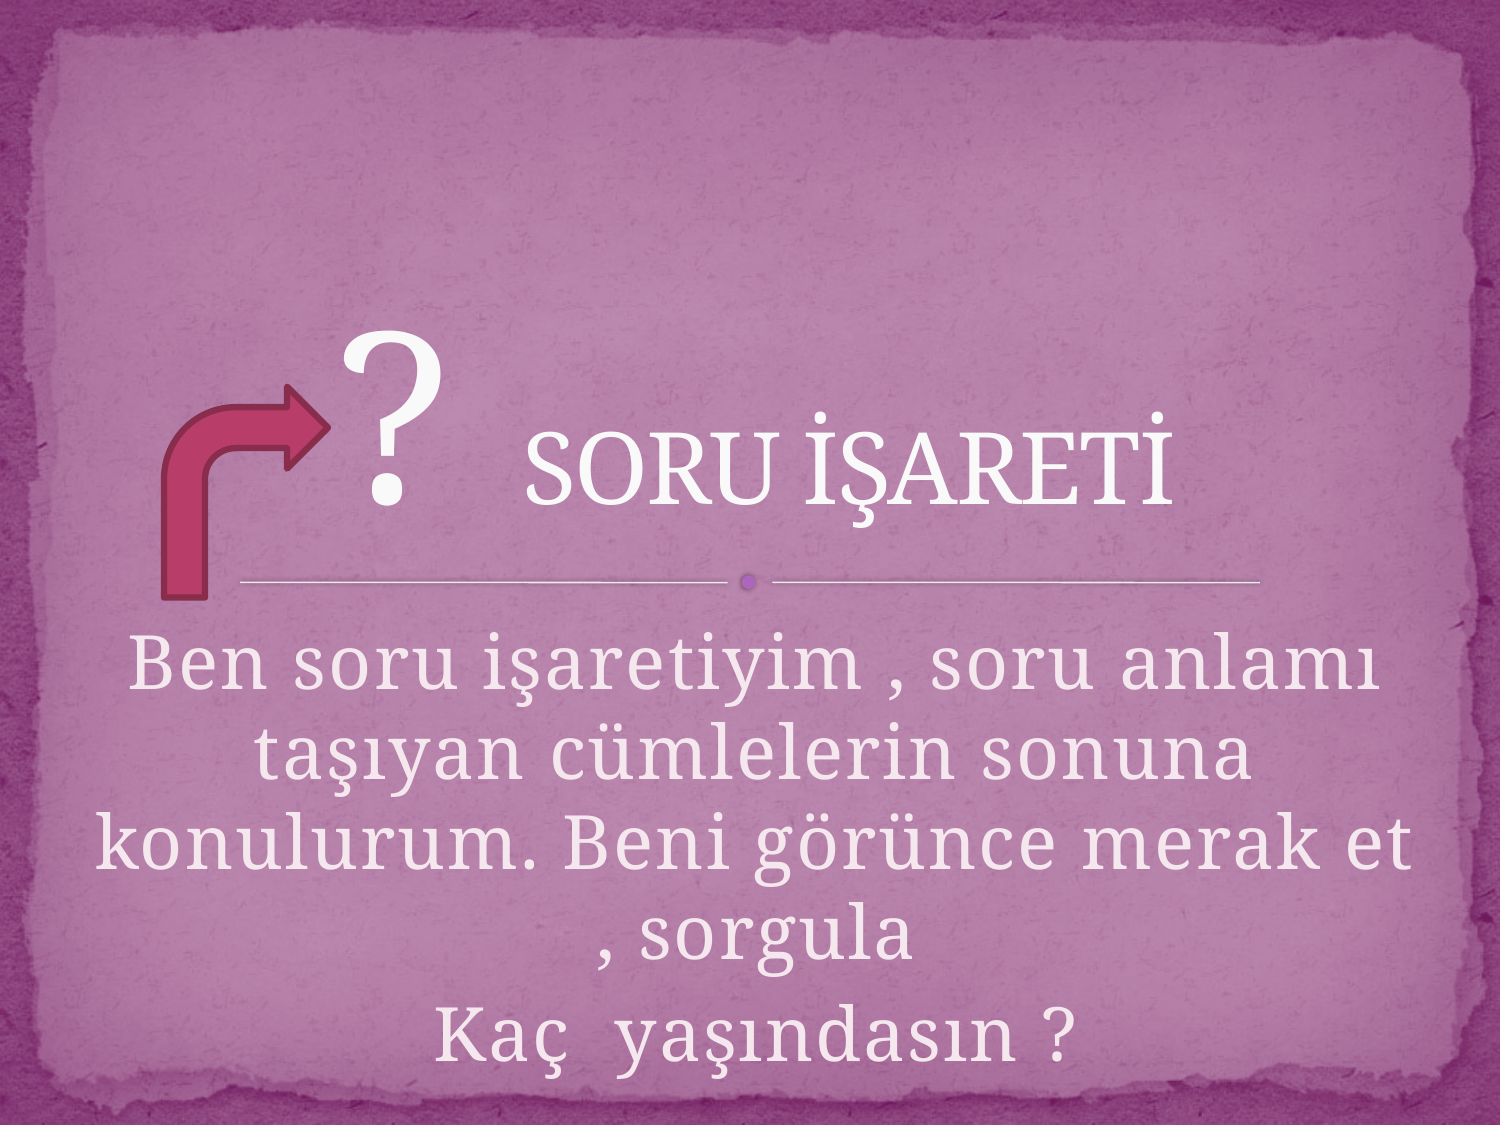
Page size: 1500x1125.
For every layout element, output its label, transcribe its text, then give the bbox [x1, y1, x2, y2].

title ? SORU İŞARETİ [74, 235, 1438, 561]
text_box [160, 383, 332, 601]
subtitle Ben soru işaretiyim , soru anlamı taşıyan cümlelerin sonuna konulurum. Beni görünce merak et , sorgula Kaç yaşındasın ? [75, 606, 1438, 1032]
